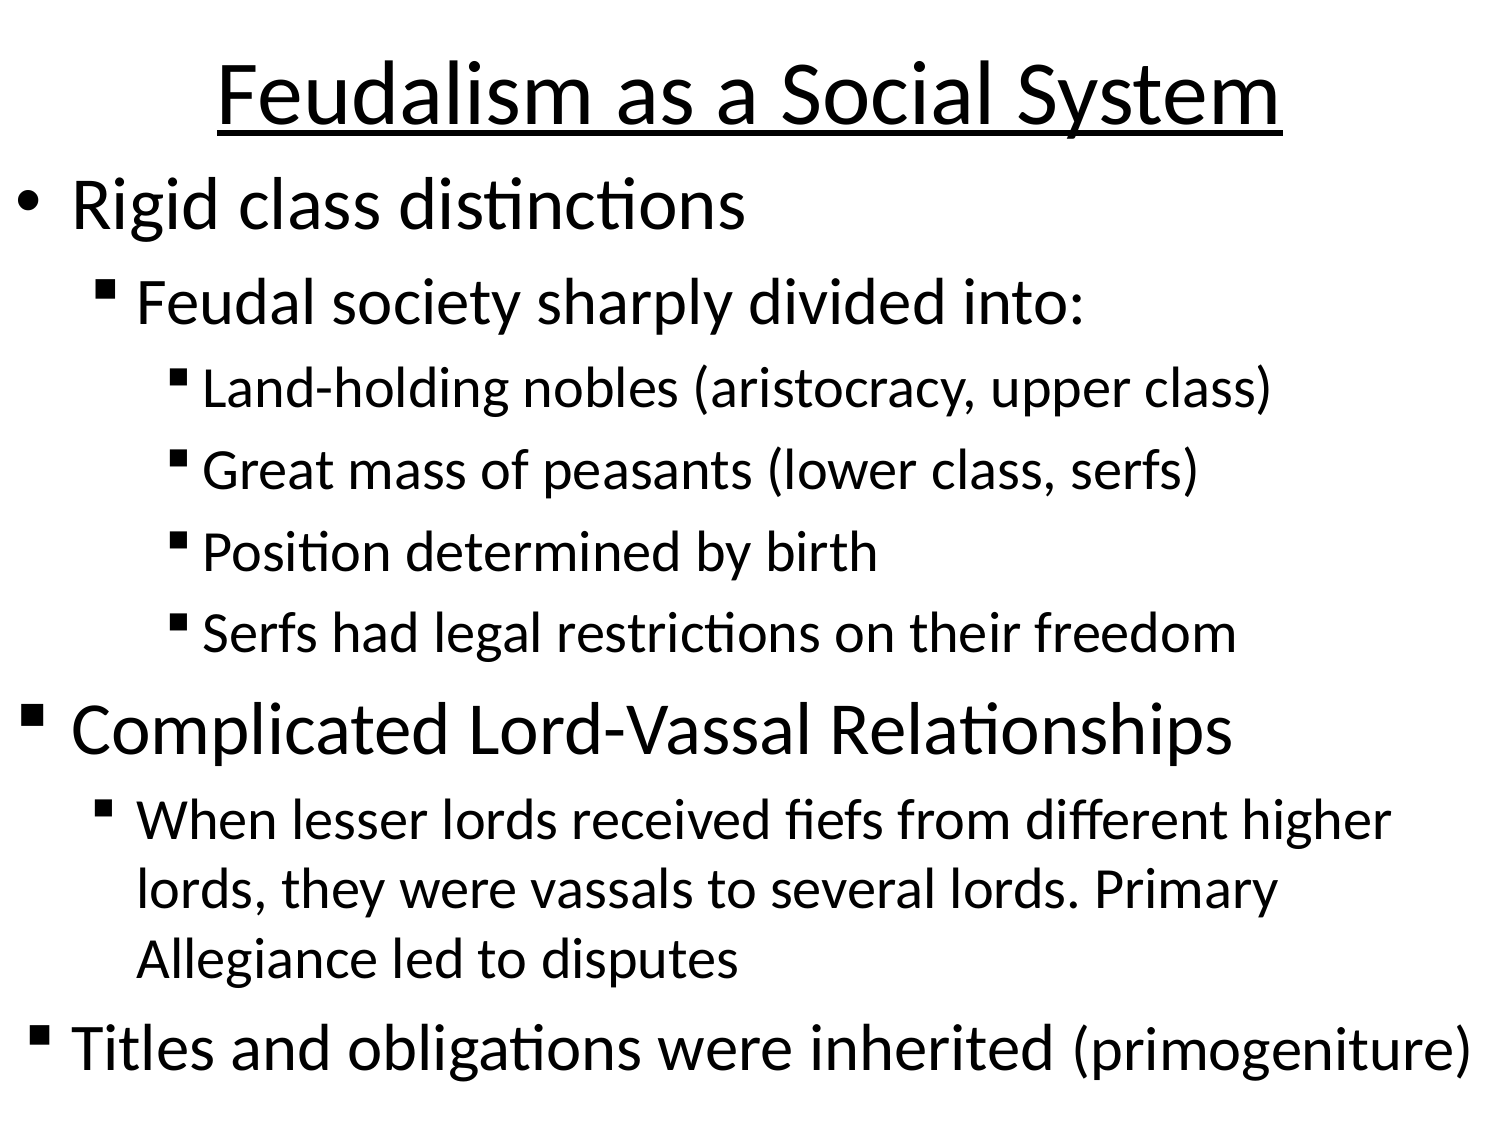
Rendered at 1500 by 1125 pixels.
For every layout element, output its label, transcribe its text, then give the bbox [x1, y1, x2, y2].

title Feudalism as a Social System [75, 19, 1425, 147]
list Rigid class distinctions Feudal society sharply divided into: Land-holding nobles (aristocracy, upper class) Great mass of peasants (lower class, serfs) Position determined by birth Serfs had legal restrictions on their freedom Complicated Lord-Vassal Relationships When lesser lords received fiefs from different higher lords, they were vassals to several lords. Primary Allegiance led to disputes Titles and obligations were inherited (primogeniture) [0, 147, 1500, 1125]
